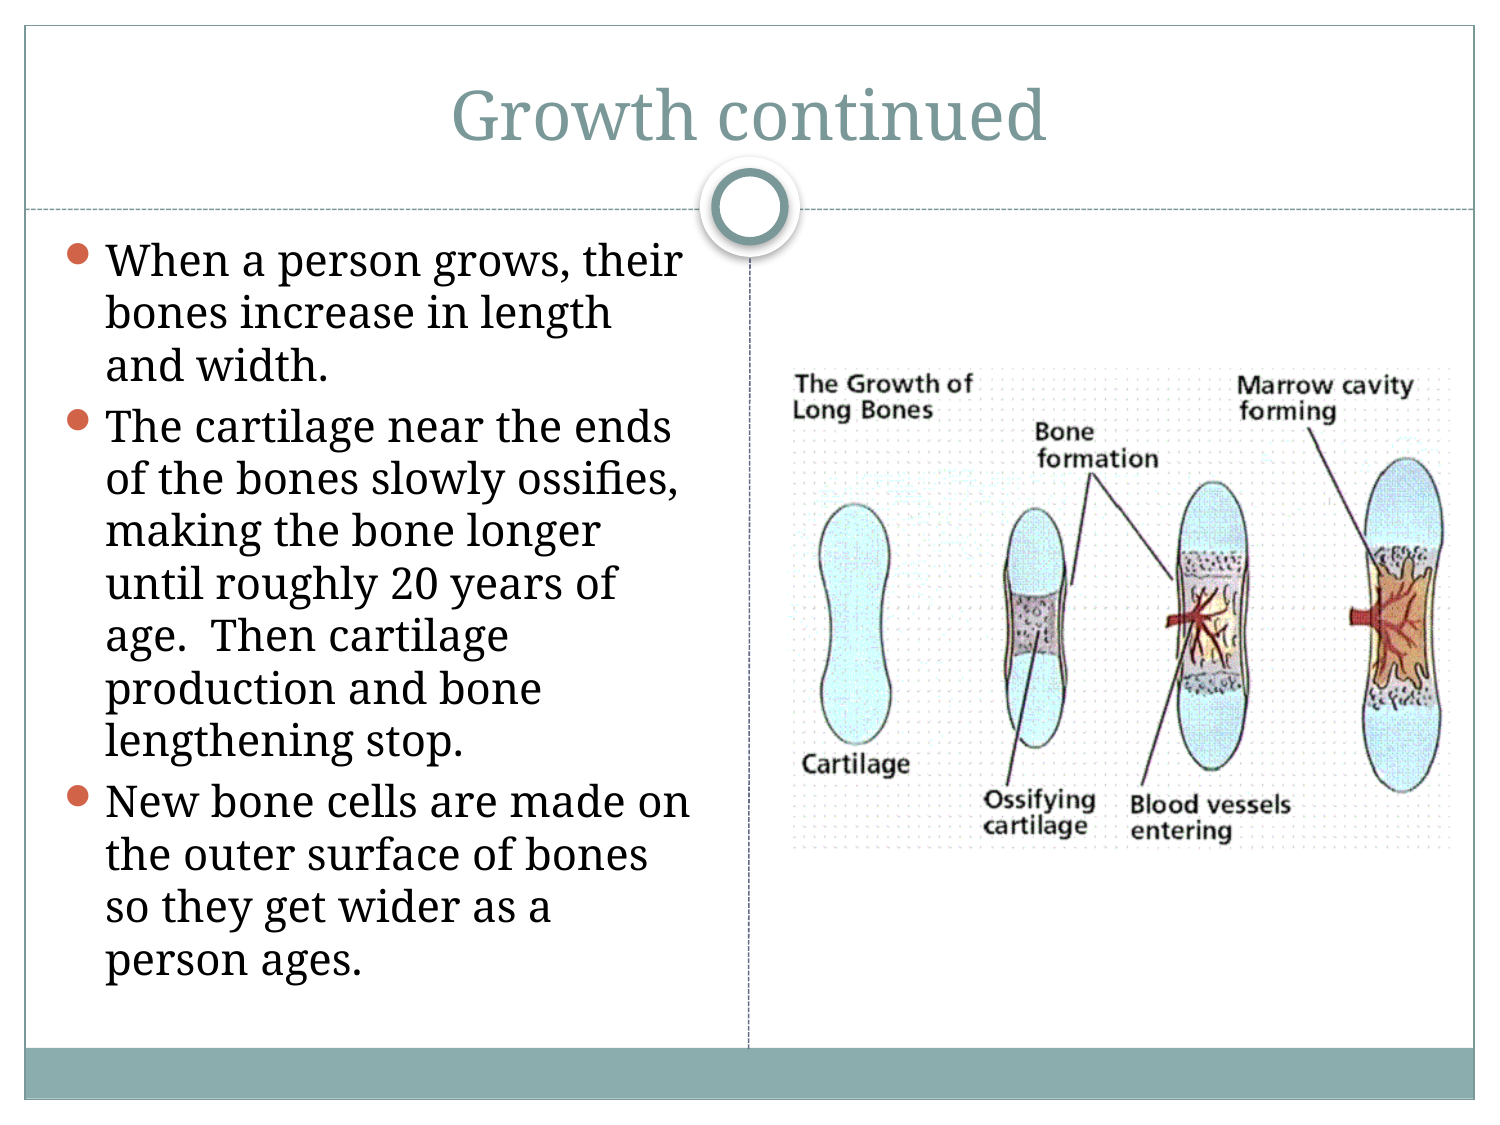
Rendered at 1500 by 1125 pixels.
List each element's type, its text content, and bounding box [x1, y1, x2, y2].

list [787, 367, 1451, 851]
list When a person grows, their bones increase in length and width. The cartilage near the ends of the bones slowly ossifies, making the bone longer until roughly 20 years of age. Then cartilage production and bone lengthening stop. New bone cells are made on the outer surface of bones so they get wider as a person ages. [49, 224, 712, 993]
title Growth continued [49, 37, 1450, 162]
